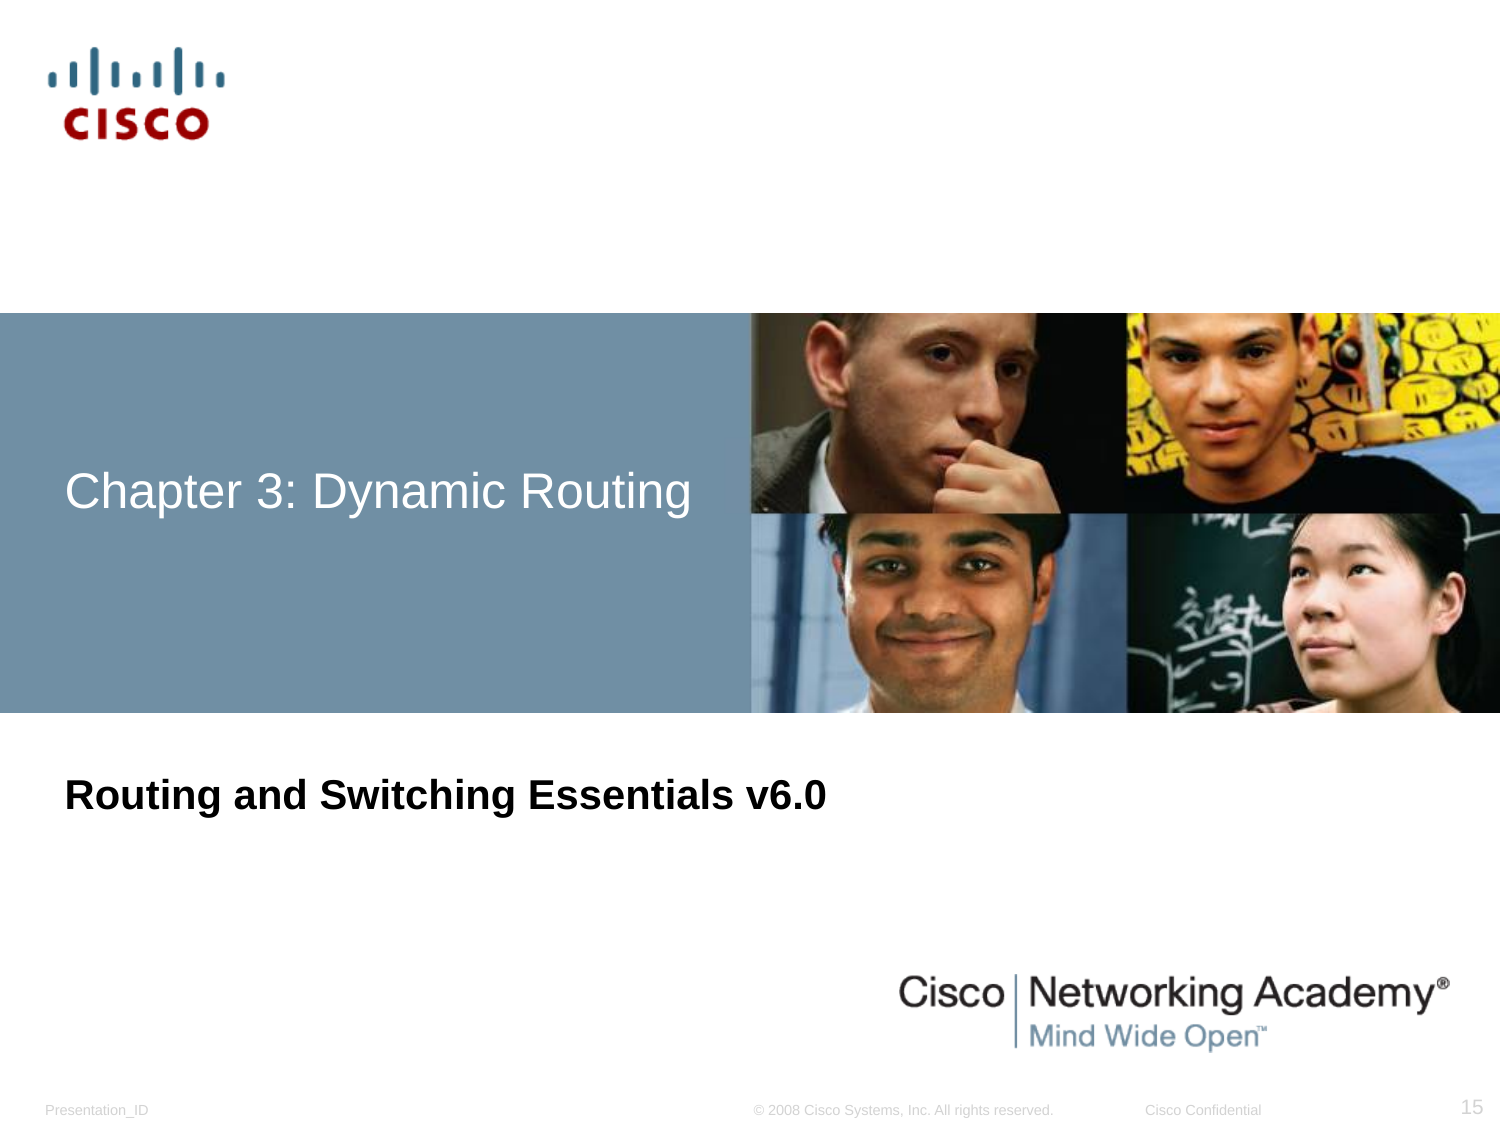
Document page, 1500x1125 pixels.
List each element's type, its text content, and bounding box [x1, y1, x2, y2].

picture [40, 19, 233, 168]
title Chapter 3: Dynamic Routing [51, 371, 723, 615]
picture [0, 313, 1500, 713]
subtitle Routing and Switching Essentials v6.0 [51, 766, 1165, 875]
picture [899, 974, 1450, 1053]
